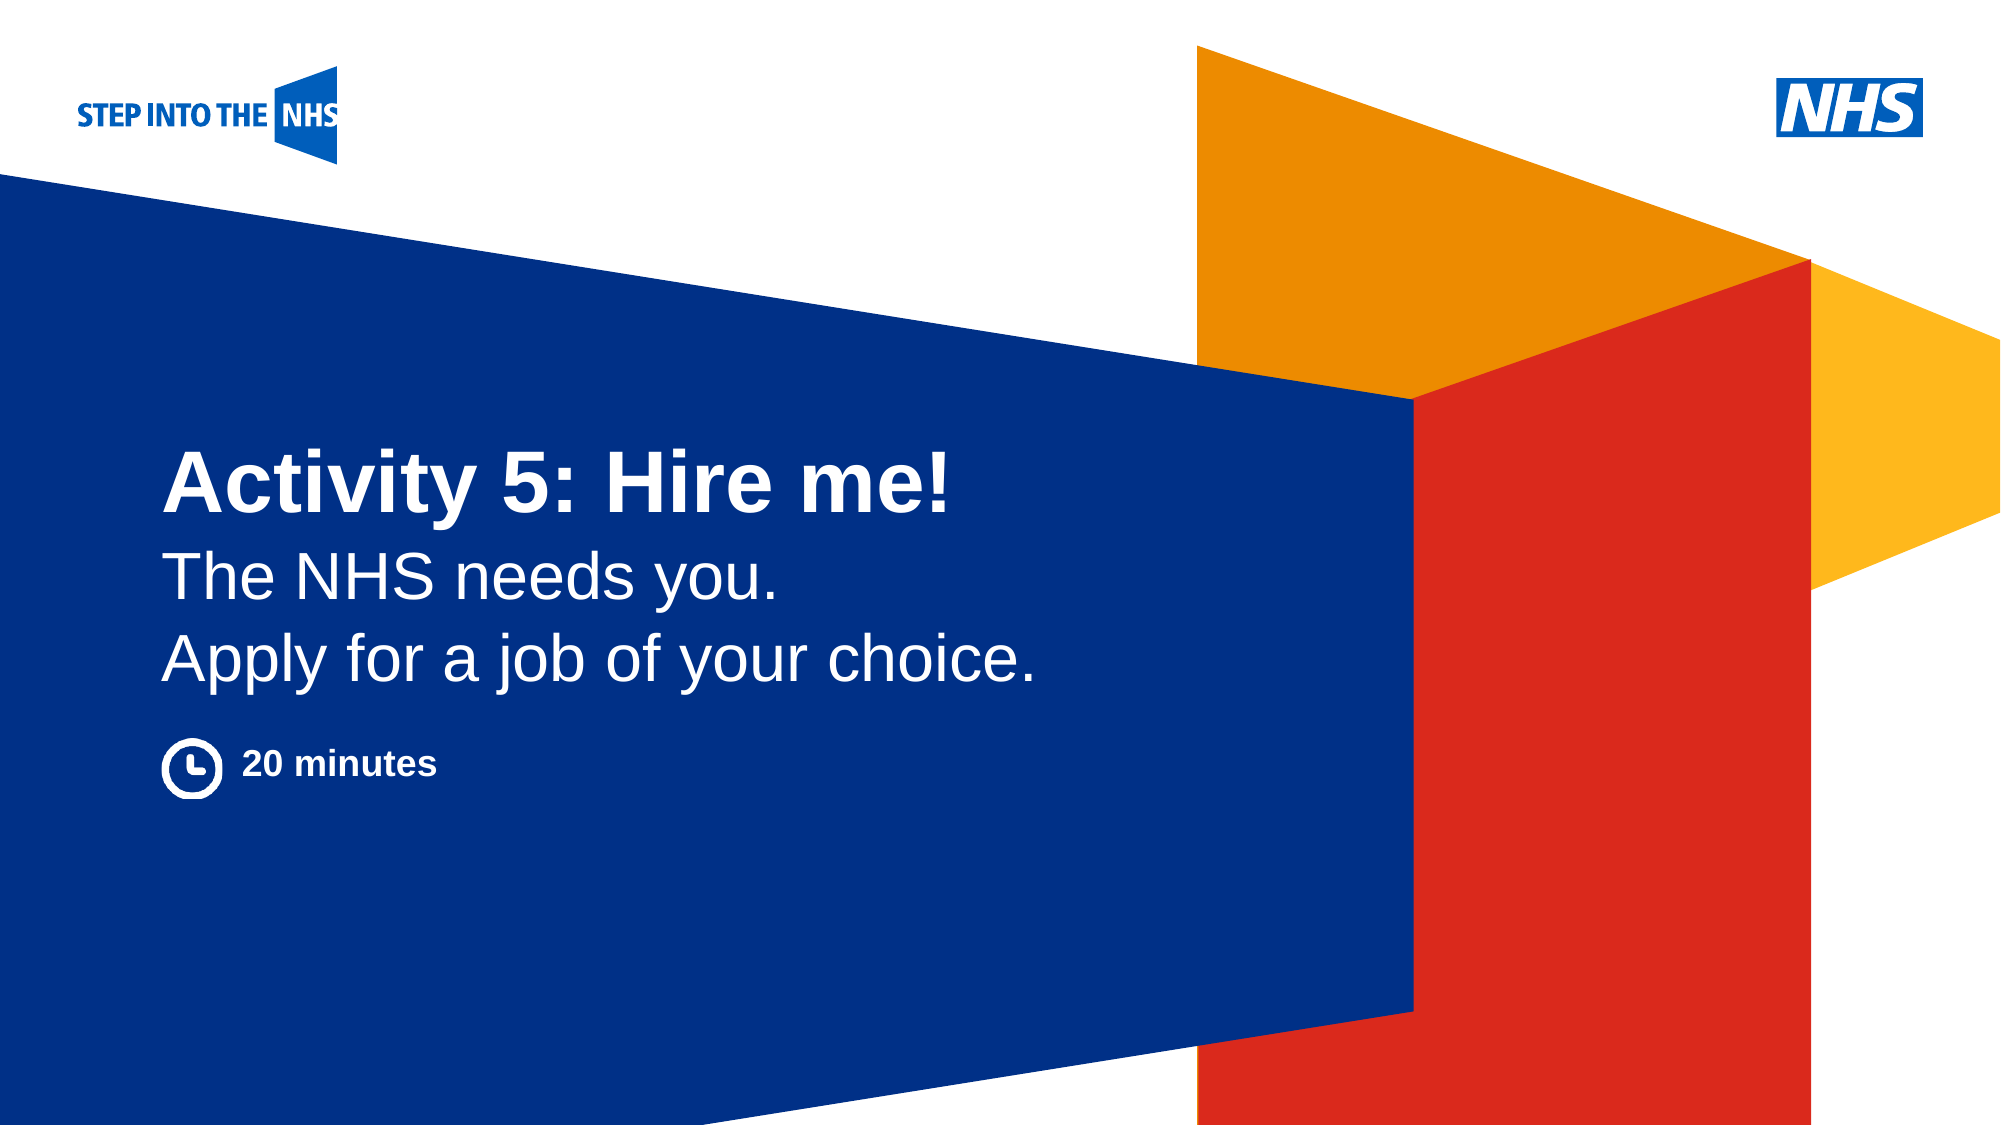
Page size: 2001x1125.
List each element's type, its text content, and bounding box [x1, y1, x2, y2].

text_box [161, 738, 677, 799]
list Activity 5: Hire me! The NHS needs you. Apply for a job of your choice. [161, 436, 1169, 930]
